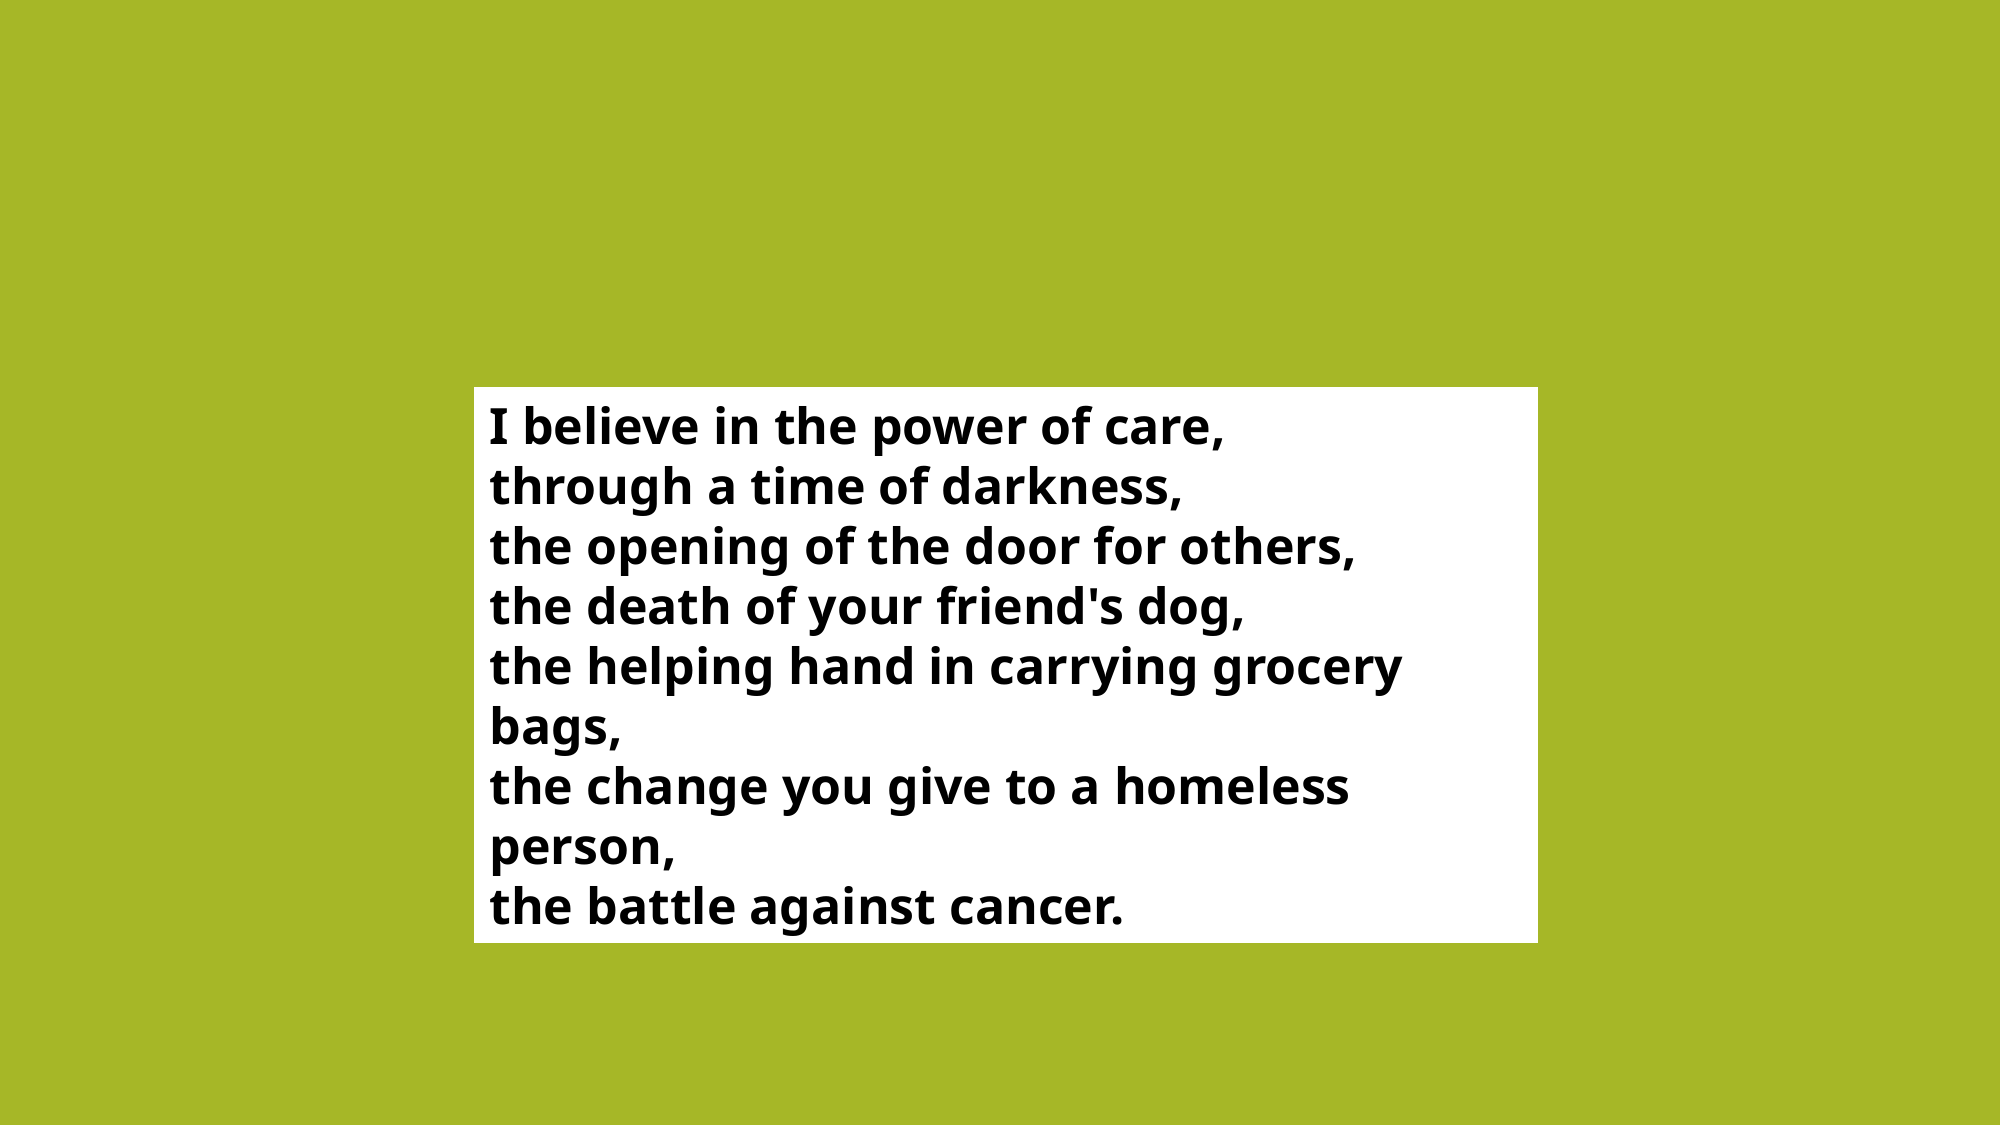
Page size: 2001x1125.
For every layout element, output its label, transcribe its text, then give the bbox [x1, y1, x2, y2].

text_box I believe in the power of care, through a time of darkness, the opening of the door for others, the death of your friend's dog, the helping hand in carrying grocery bags, the change you give to a homeless person, the battle against cancer. [474, 387, 1538, 943]
